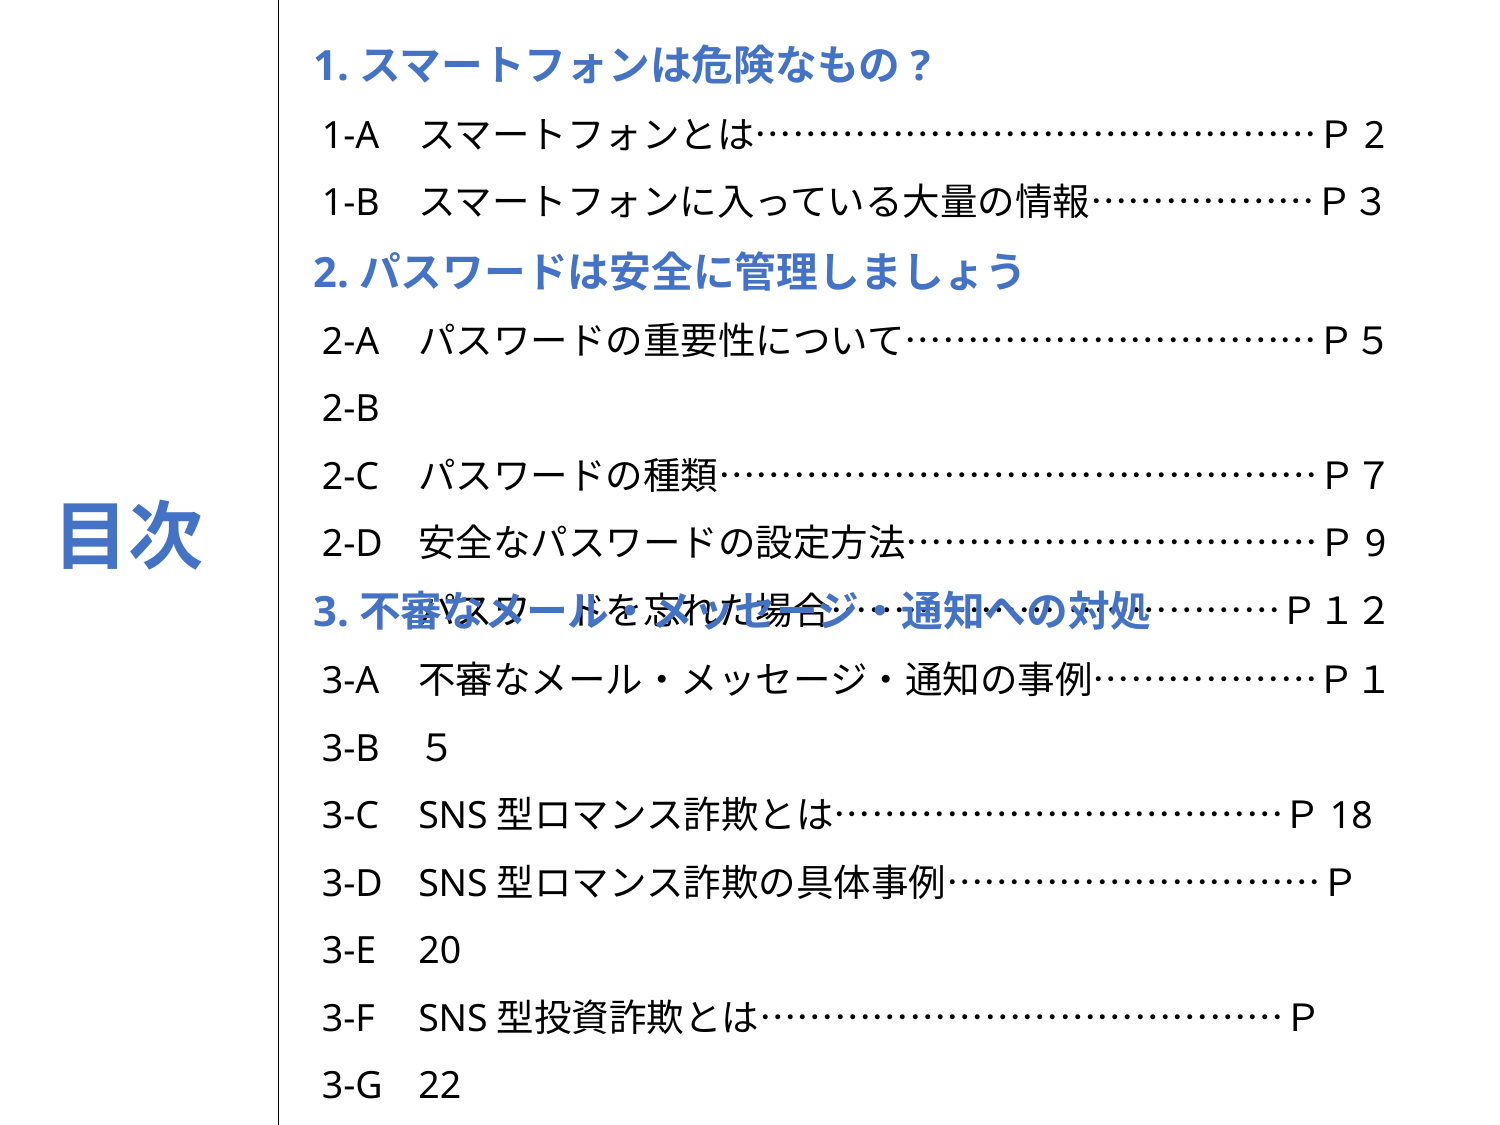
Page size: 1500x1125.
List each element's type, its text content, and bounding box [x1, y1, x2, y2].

text_box 2.パスワードは安全に管理しましょう [298, 237, 1421, 303]
text_box パスワードの重要性について……………………………Ｐ５ パスワードの種類…………………………………………Ｐ７ 安全なパスワードの設定方法……………………………Ｐ9 パスワードを忘れた場合………………………………Ｐ１２ [419, 286, 1426, 580]
text_box 2-A 2-B 2-C 2-D [306, 303, 419, 577]
text_box 3.不審なメール・メッセージ・通知への対処 [298, 577, 1421, 643]
text_box 1.スマートフォンは危険なもの? [298, 31, 1421, 97]
text_box スマートフォンとは………………………………………Ｐ2 スマートフォンに入っている大量の情報………………Ｐ３ [419, 80, 1426, 230]
text_box 3-A 3-B 3-C 3-D 3-E 3-F 3-G [306, 643, 419, 776]
text_box 不審なメール・メッセージ・通知の事例………………Ｐ１５ SNS型ロマンス詐欺とは………………………………Ｐ18 SNS型ロマンス詐欺の具体事例…………………………Ｐ20 SNS型投資詐欺とは……………………………………Ｐ22 SNS型投資詐欺の具体事例……………………………Ｐ25 SNS型詐欺のターゲットになり得る人は？……………Ｐ27 危険に巻き込まれないために……………………………Ｐ28 [419, 625, 1426, 776]
text_box 1-A 1-B [306, 97, 419, 230]
